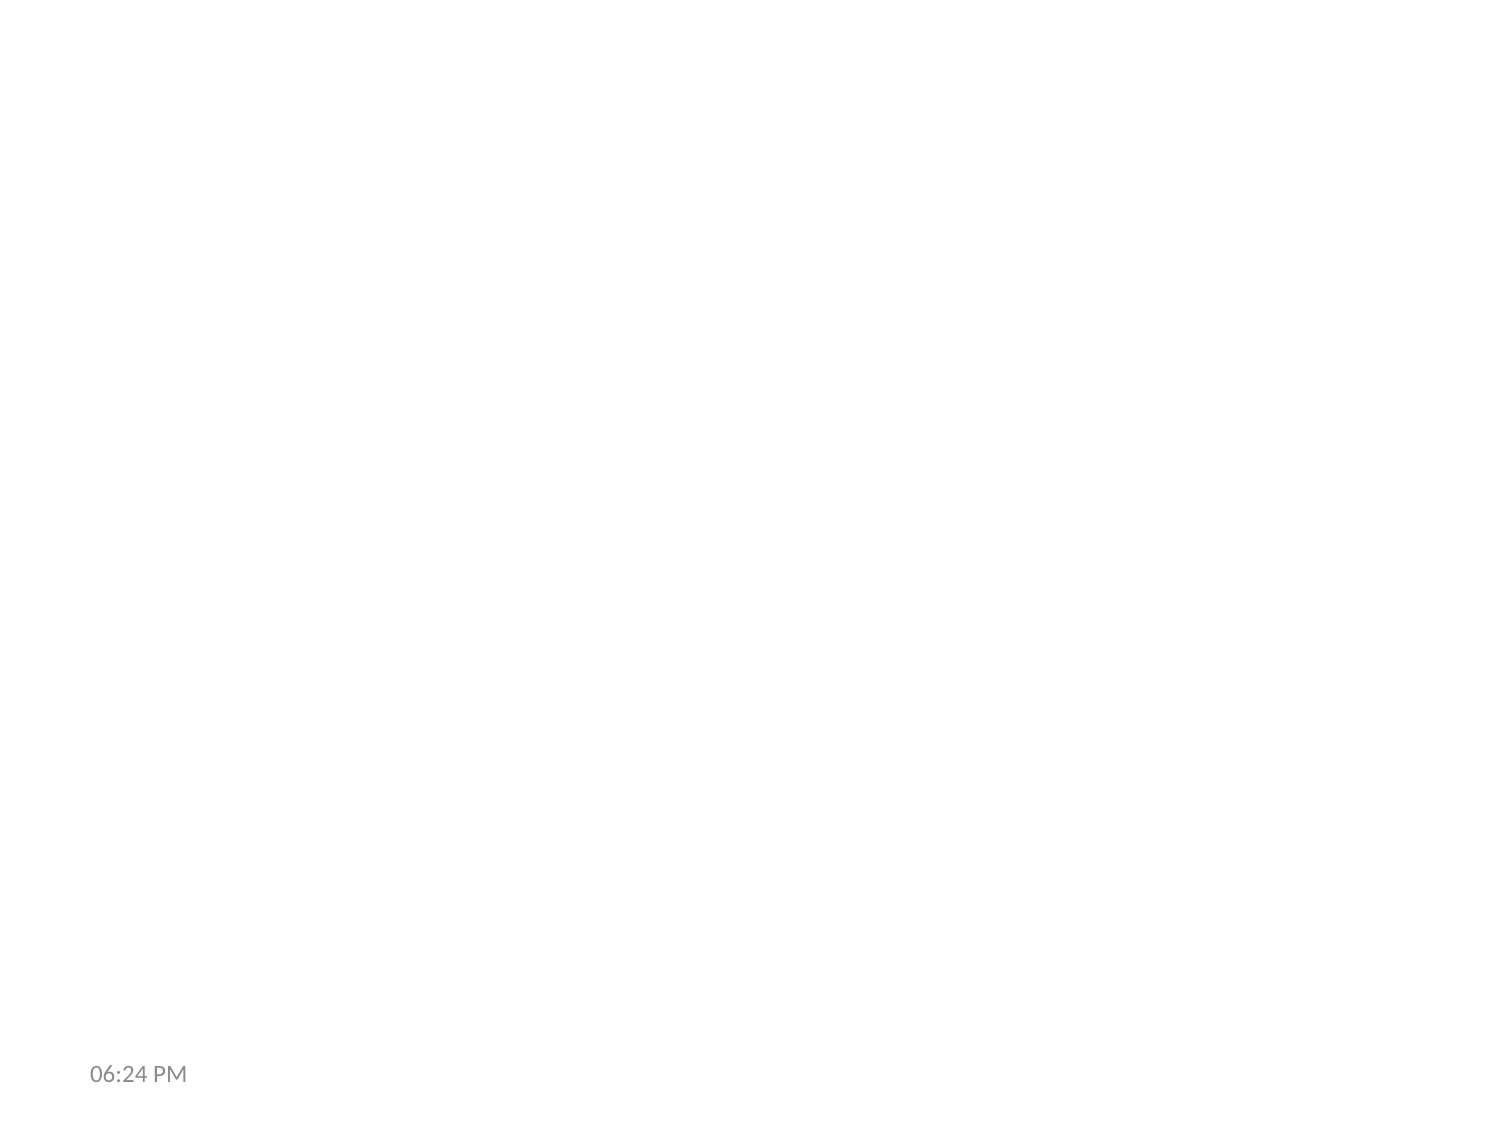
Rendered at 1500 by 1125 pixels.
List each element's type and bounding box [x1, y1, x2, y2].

slide_number [75, 1042, 425, 1103]
